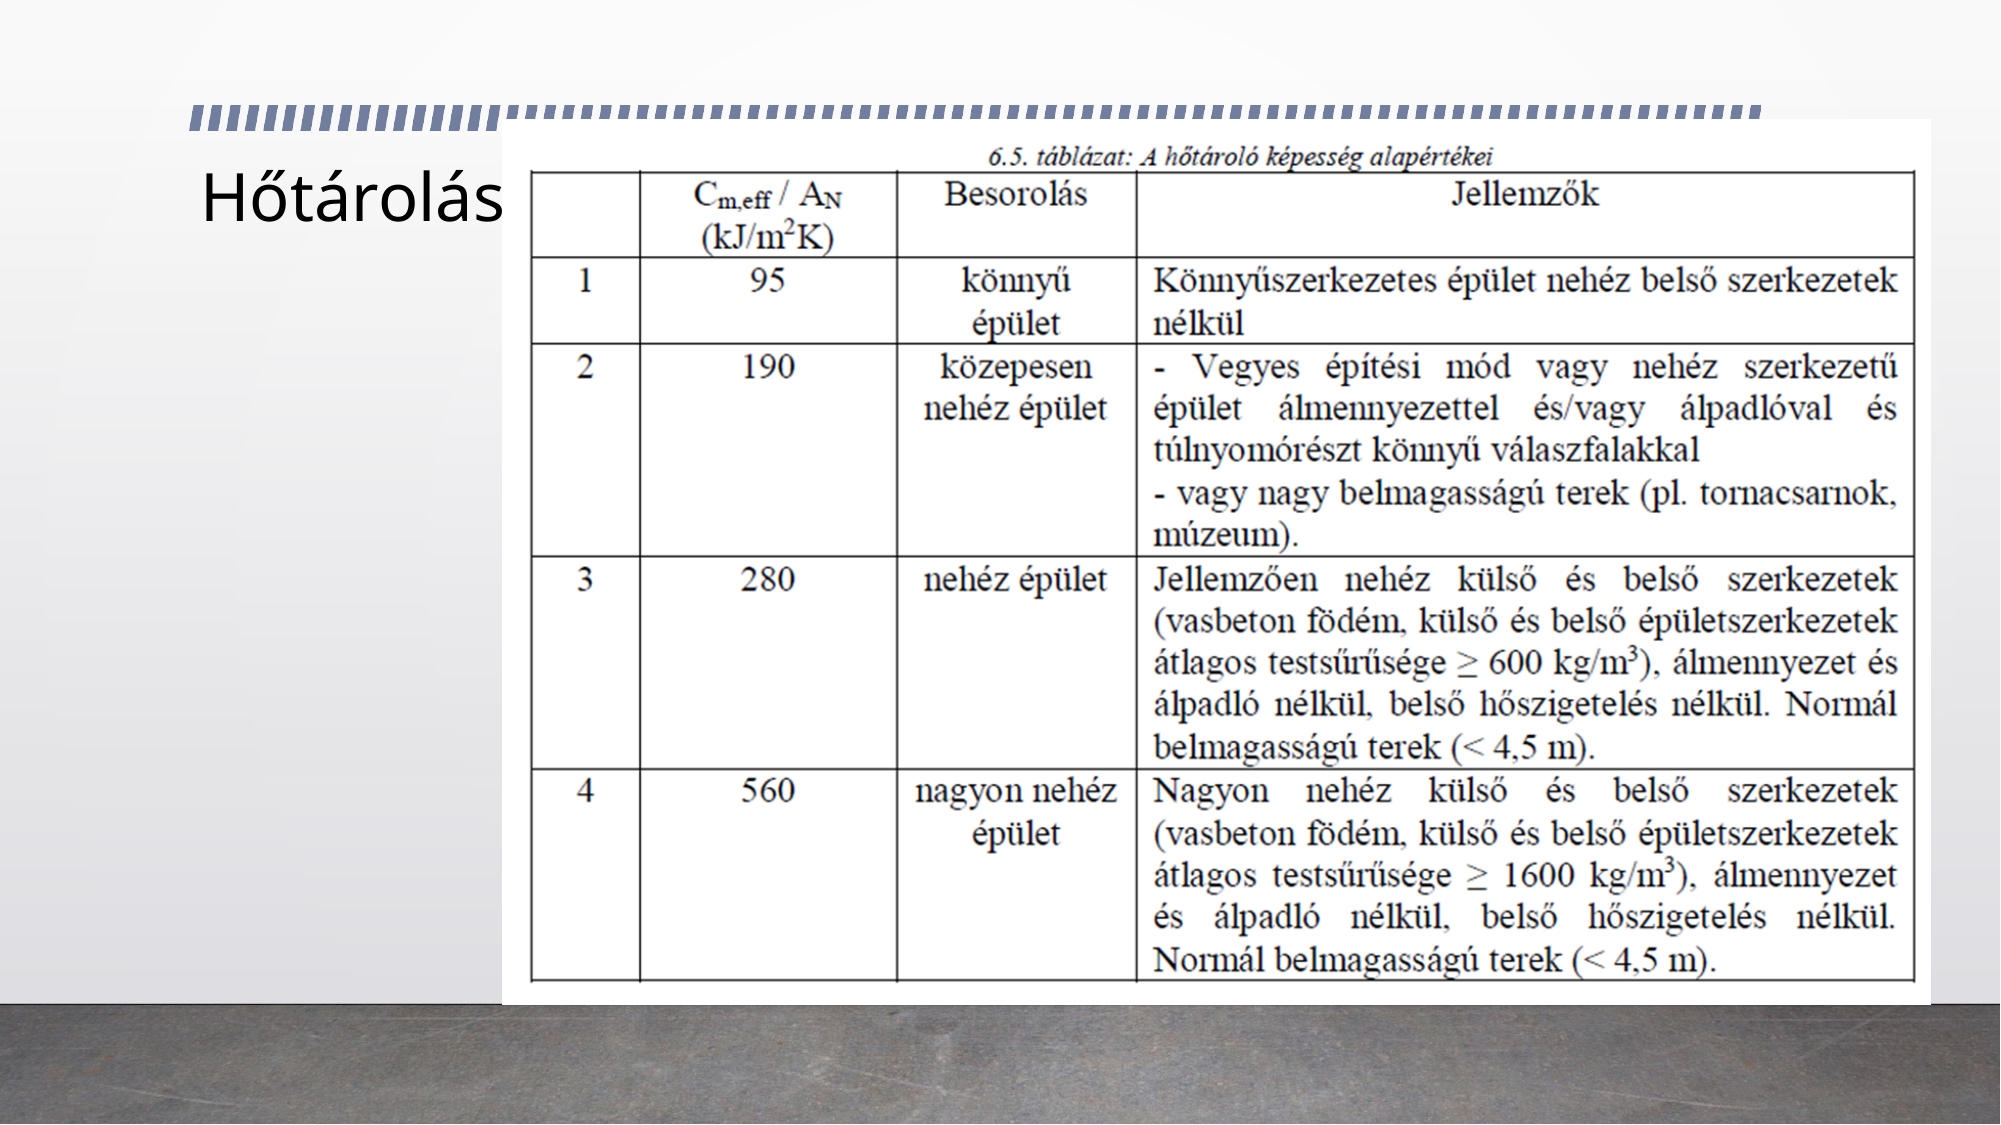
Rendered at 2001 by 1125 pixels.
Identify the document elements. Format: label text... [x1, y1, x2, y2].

picture [0, 119, 2000, 1124]
title Hőtárolás [185, 156, 502, 329]
